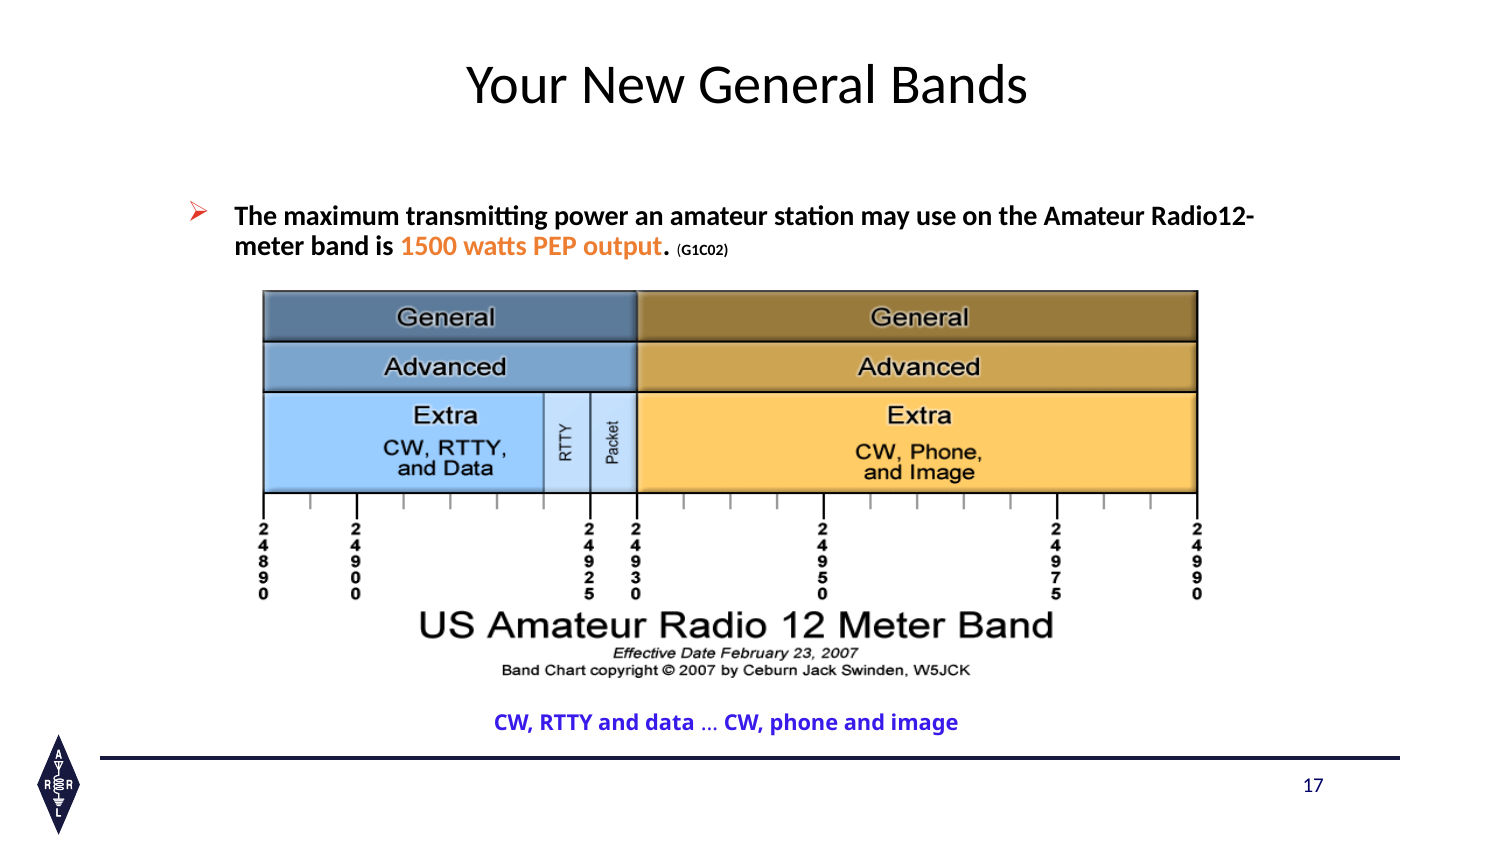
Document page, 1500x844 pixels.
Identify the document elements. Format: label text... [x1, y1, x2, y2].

title Your New General Bands [216, 48, 1280, 156]
picture [252, 281, 1209, 685]
text_box CW, RTTY and data … CW, phone and image [478, 701, 1017, 743]
picture [37, 734, 80, 835]
slide_number 17 [1302, 761, 1400, 807]
list The maximum transmitting power an amateur station may use on the Amateur Radio12-meter band is 1500 watts PEP output. (G1C02) [187, 195, 1313, 347]
